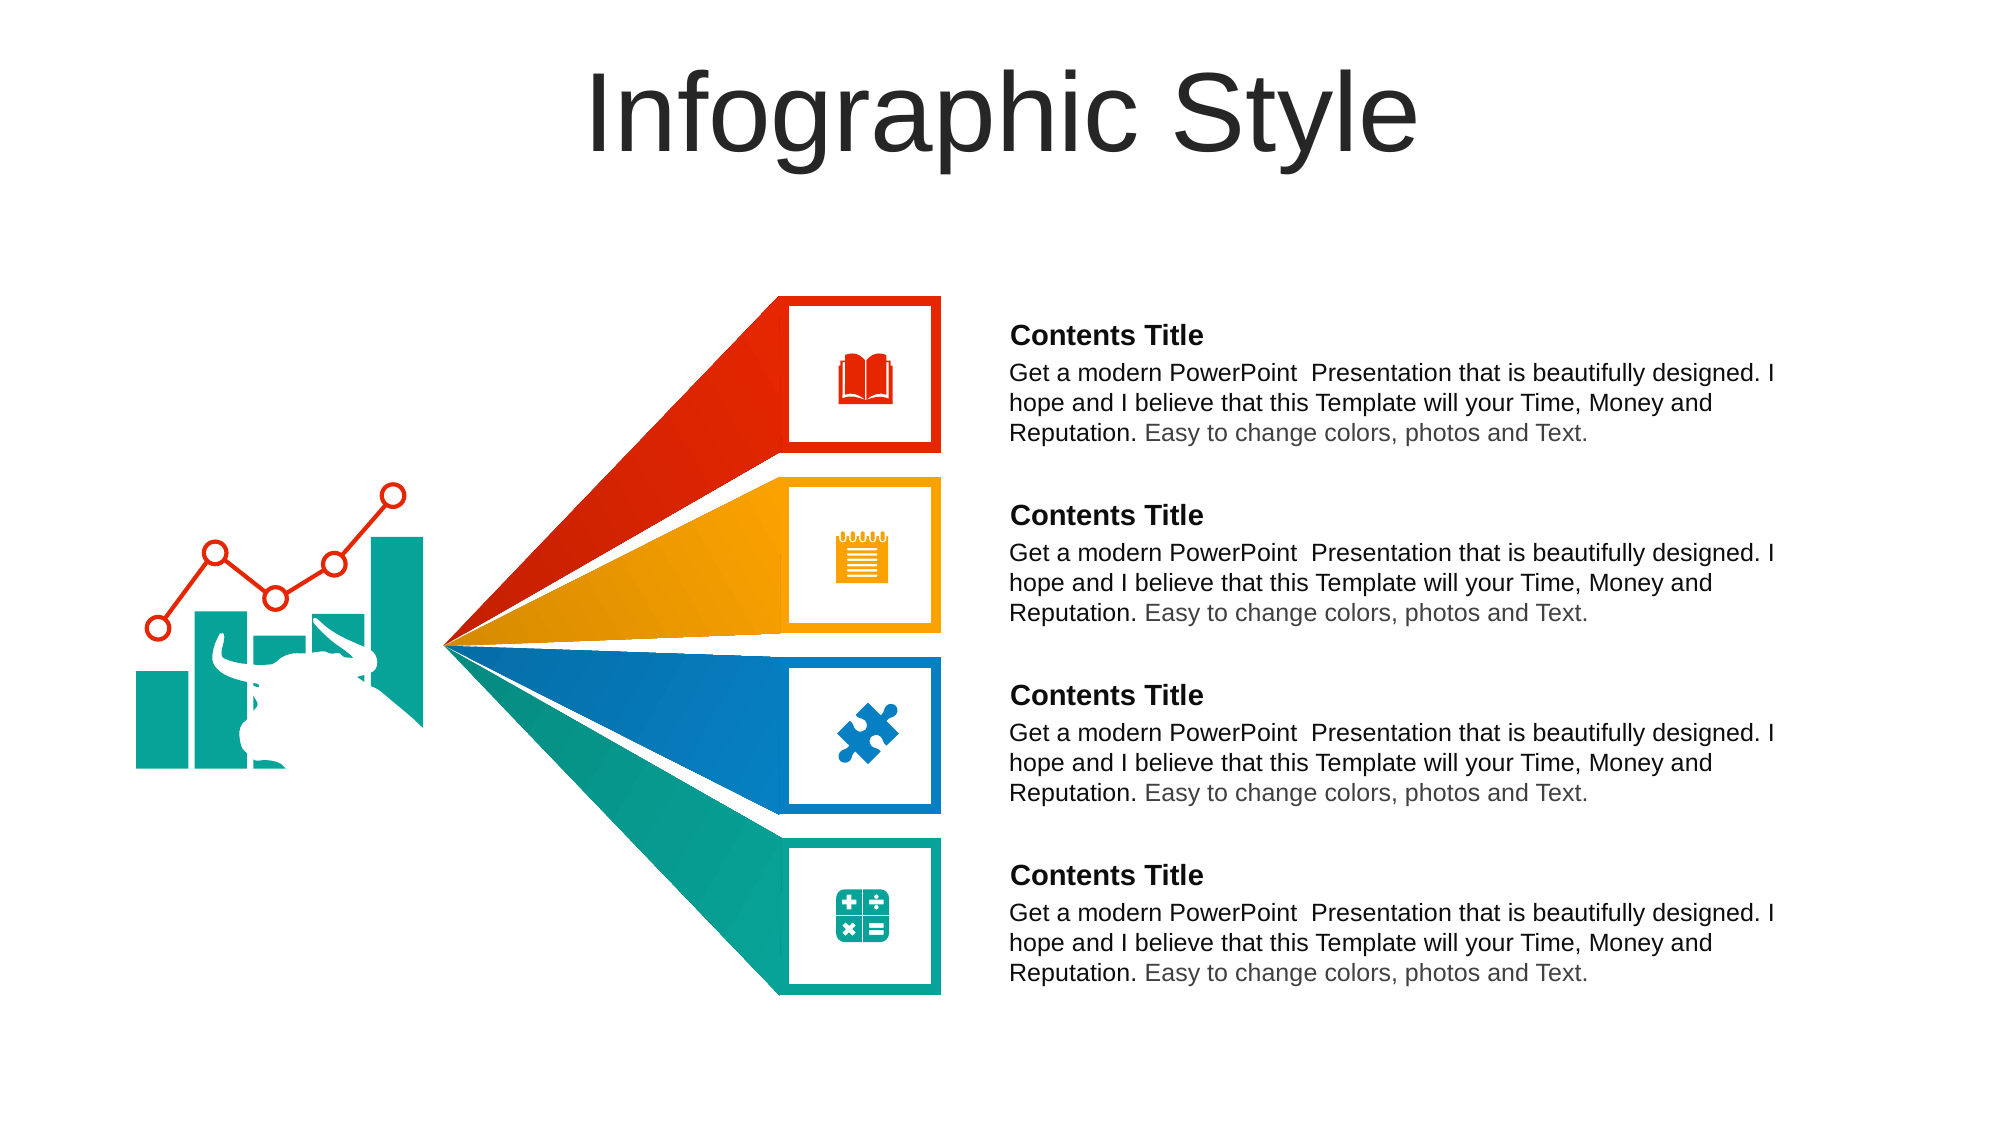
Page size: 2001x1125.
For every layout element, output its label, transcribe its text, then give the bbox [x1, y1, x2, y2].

text_box [451, 475, 782, 646]
text_box [783, 300, 937, 448]
text_box [835, 530, 890, 585]
list Infographic Style [53, 55, 1952, 175]
text_box [441, 293, 783, 648]
text_box [837, 352, 894, 406]
text_box [835, 888, 891, 944]
text_box [445, 644, 781, 817]
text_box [992, 848, 1853, 996]
text_box [783, 481, 937, 629]
text_box [835, 701, 901, 766]
text_box [783, 842, 937, 990]
text_box [443, 644, 783, 998]
text_box [783, 662, 937, 810]
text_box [992, 488, 1853, 635]
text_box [992, 308, 1853, 455]
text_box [135, 484, 424, 769]
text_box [992, 668, 1853, 816]
